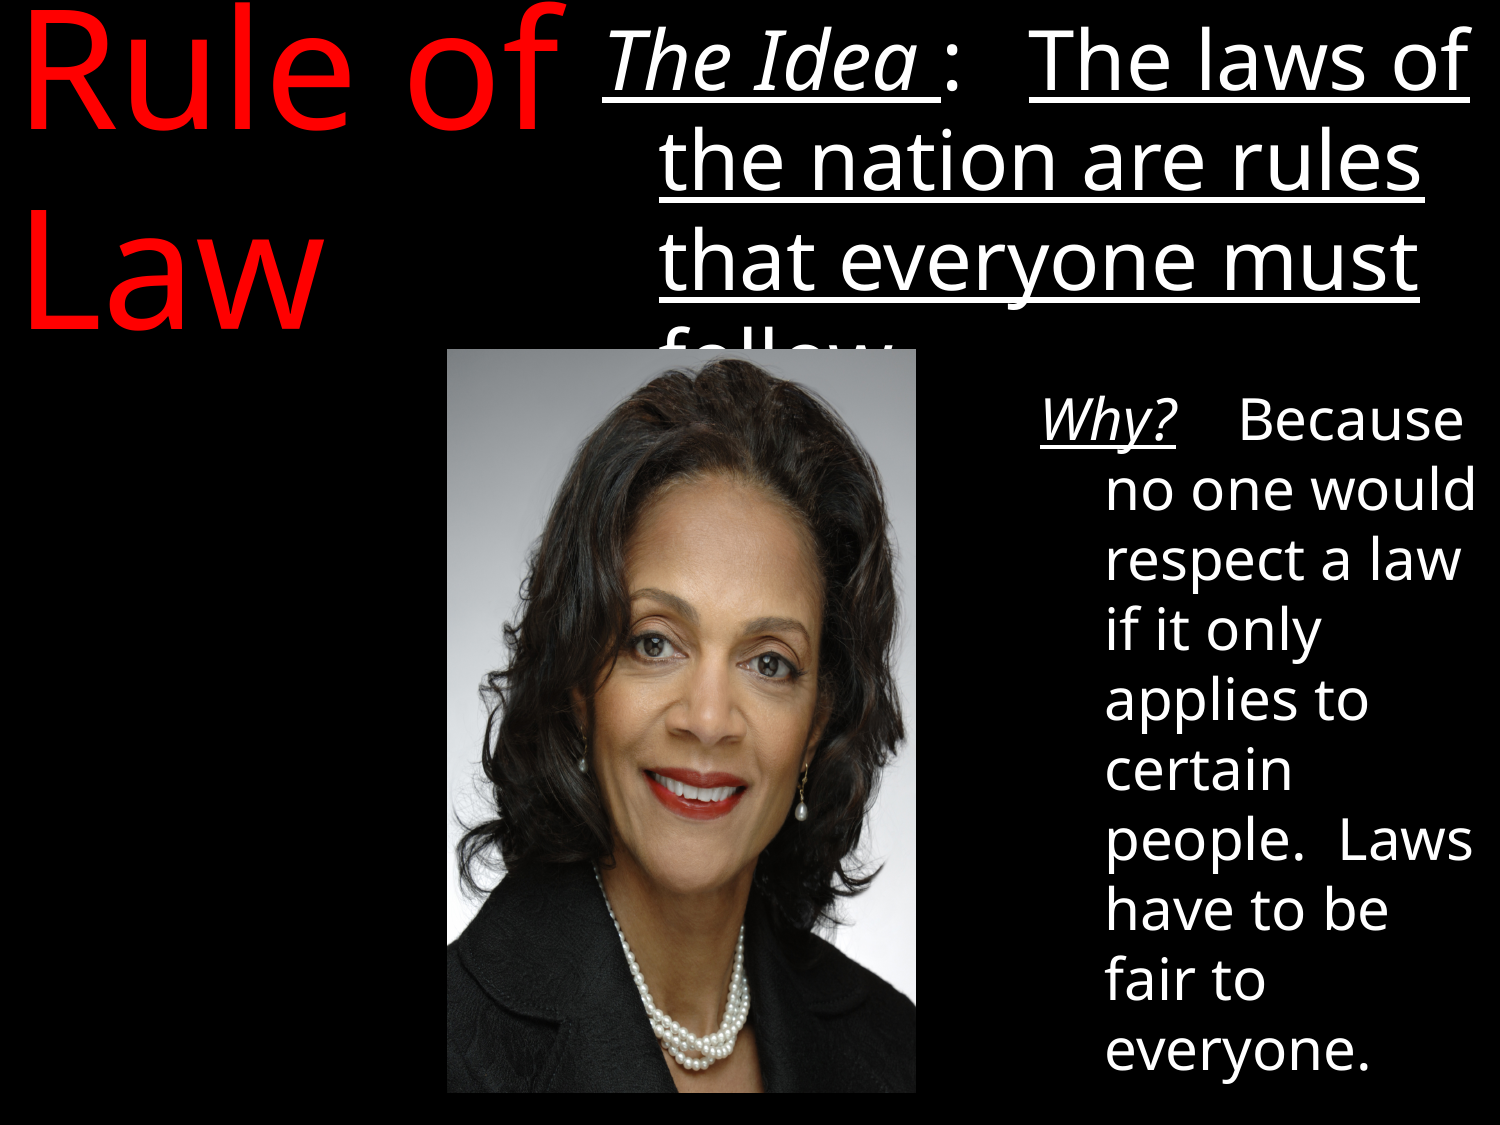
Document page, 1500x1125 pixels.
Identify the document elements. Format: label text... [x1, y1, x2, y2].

text_box Why? Because no one would respect a law if it only applies to certain people. Laws have to be fair to everyone. [1025, 374, 1500, 1090]
title Rule of Law [0, 0, 638, 326]
text_box The Idea : The laws of the nation are rules that everyone must follow. [587, 0, 1500, 263]
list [399, 349, 976, 1093]
